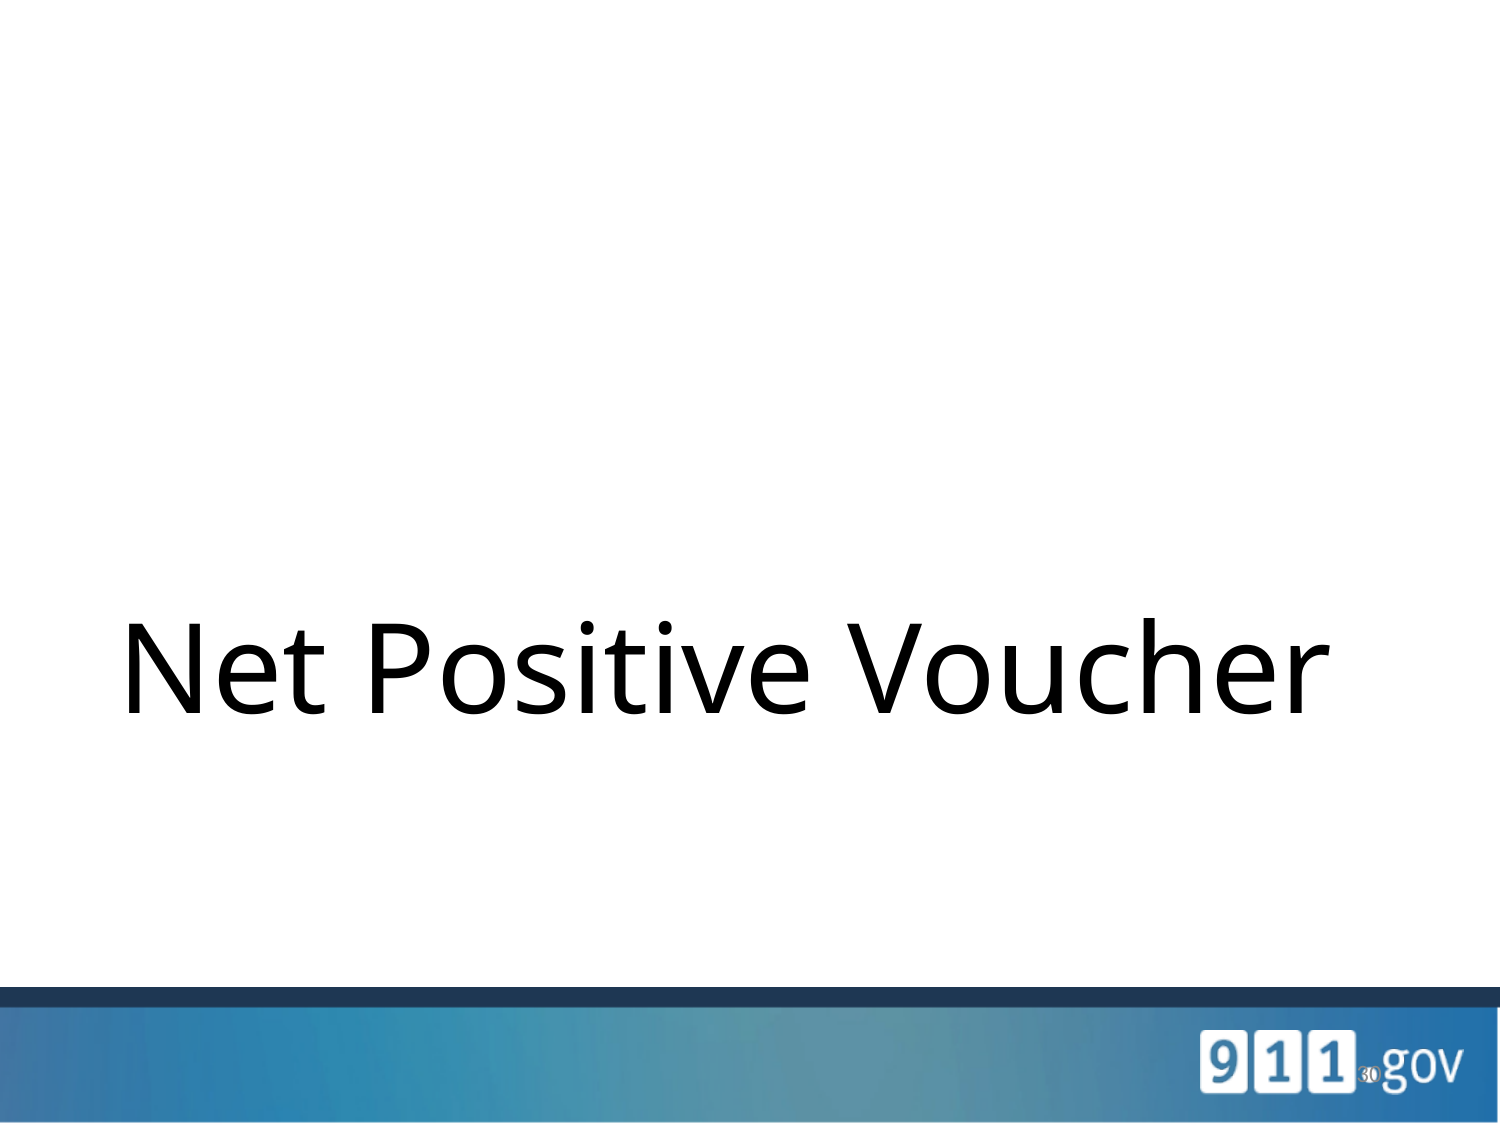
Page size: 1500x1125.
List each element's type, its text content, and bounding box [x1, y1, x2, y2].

picture [0, 987, 1500, 1125]
slide_number 30 [1059, 1042, 1397, 1103]
title Net Positive Voucher [102, 280, 1397, 749]
